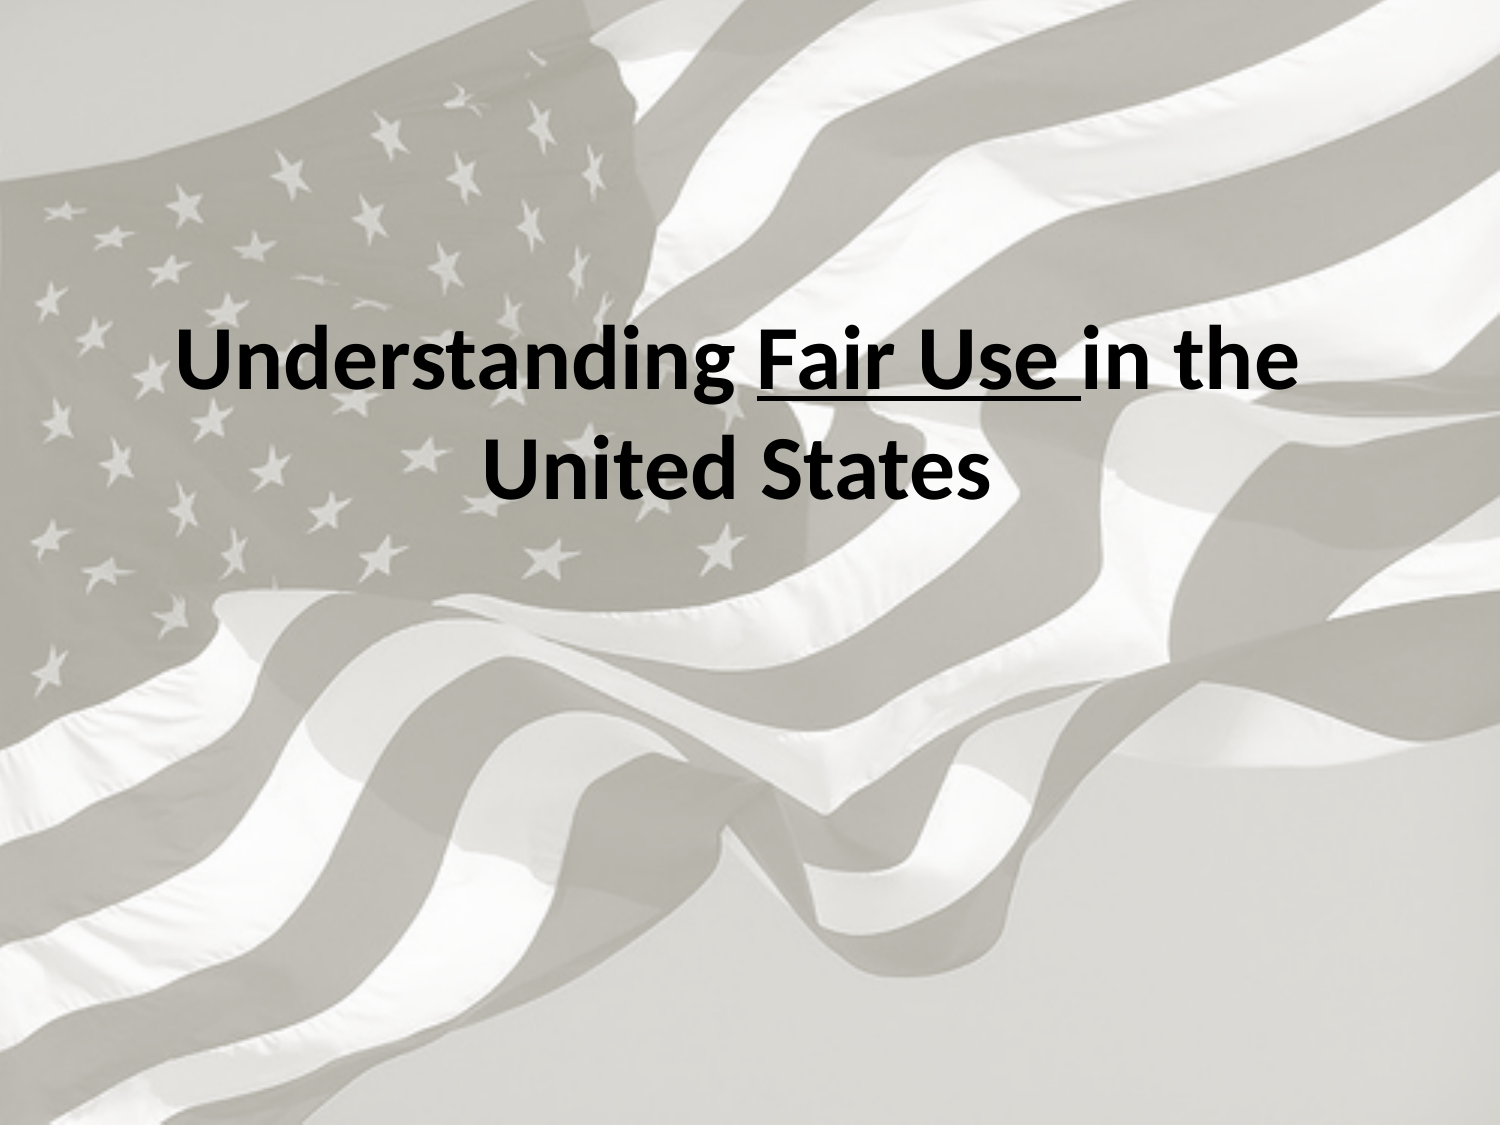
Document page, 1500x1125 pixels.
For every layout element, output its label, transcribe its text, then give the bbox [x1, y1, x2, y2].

title Understanding Fair Use in the United States [99, 287, 1375, 529]
